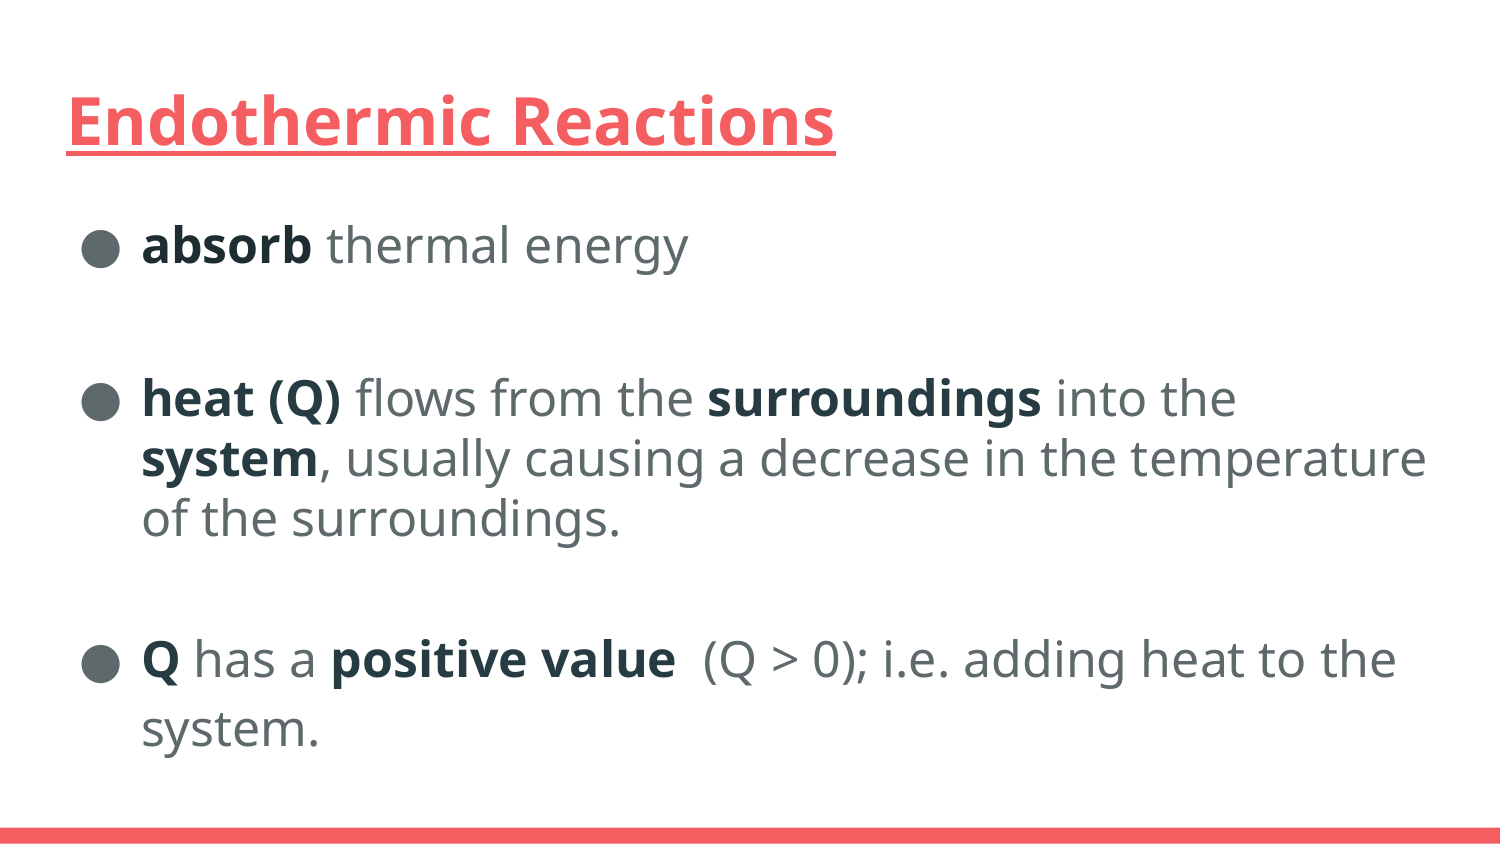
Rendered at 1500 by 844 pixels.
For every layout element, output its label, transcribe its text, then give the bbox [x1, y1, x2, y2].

list absorb thermal energy heat (Q) flows from the surroundings into the system, usually causing a decrease in the temperature of the surroundings. Q has a positive value (Q > 0); i.e. adding heat to the system. [51, 189, 1449, 750]
title Endothermic Reactions [51, 64, 1449, 167]
